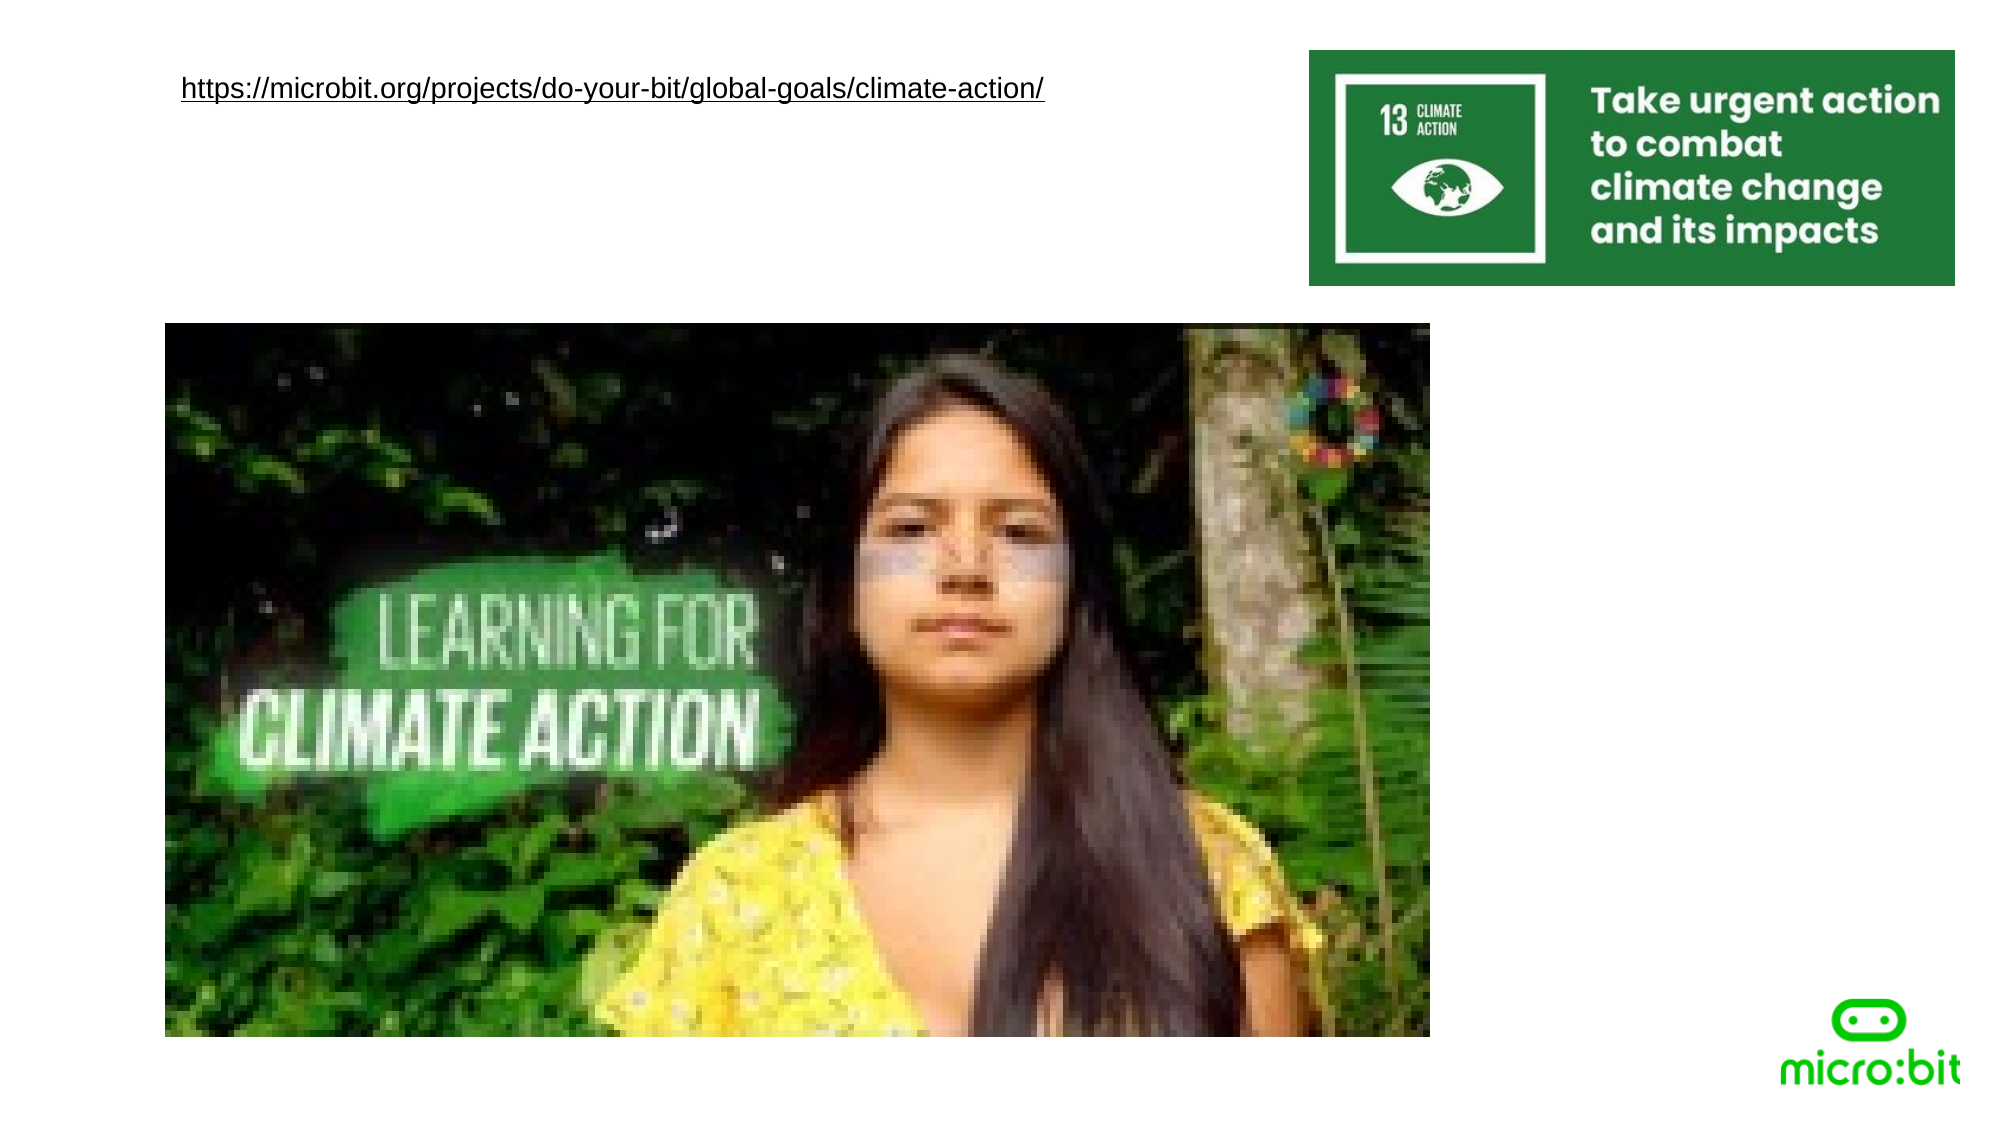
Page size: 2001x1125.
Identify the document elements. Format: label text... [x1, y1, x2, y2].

text_box https://microbit.org/projects/do-your-bit/global-goals/climate-action/ [166, 60, 1918, 884]
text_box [164, 322, 1431, 1038]
picture [1309, 50, 1955, 287]
picture [1780, 998, 1960, 1086]
